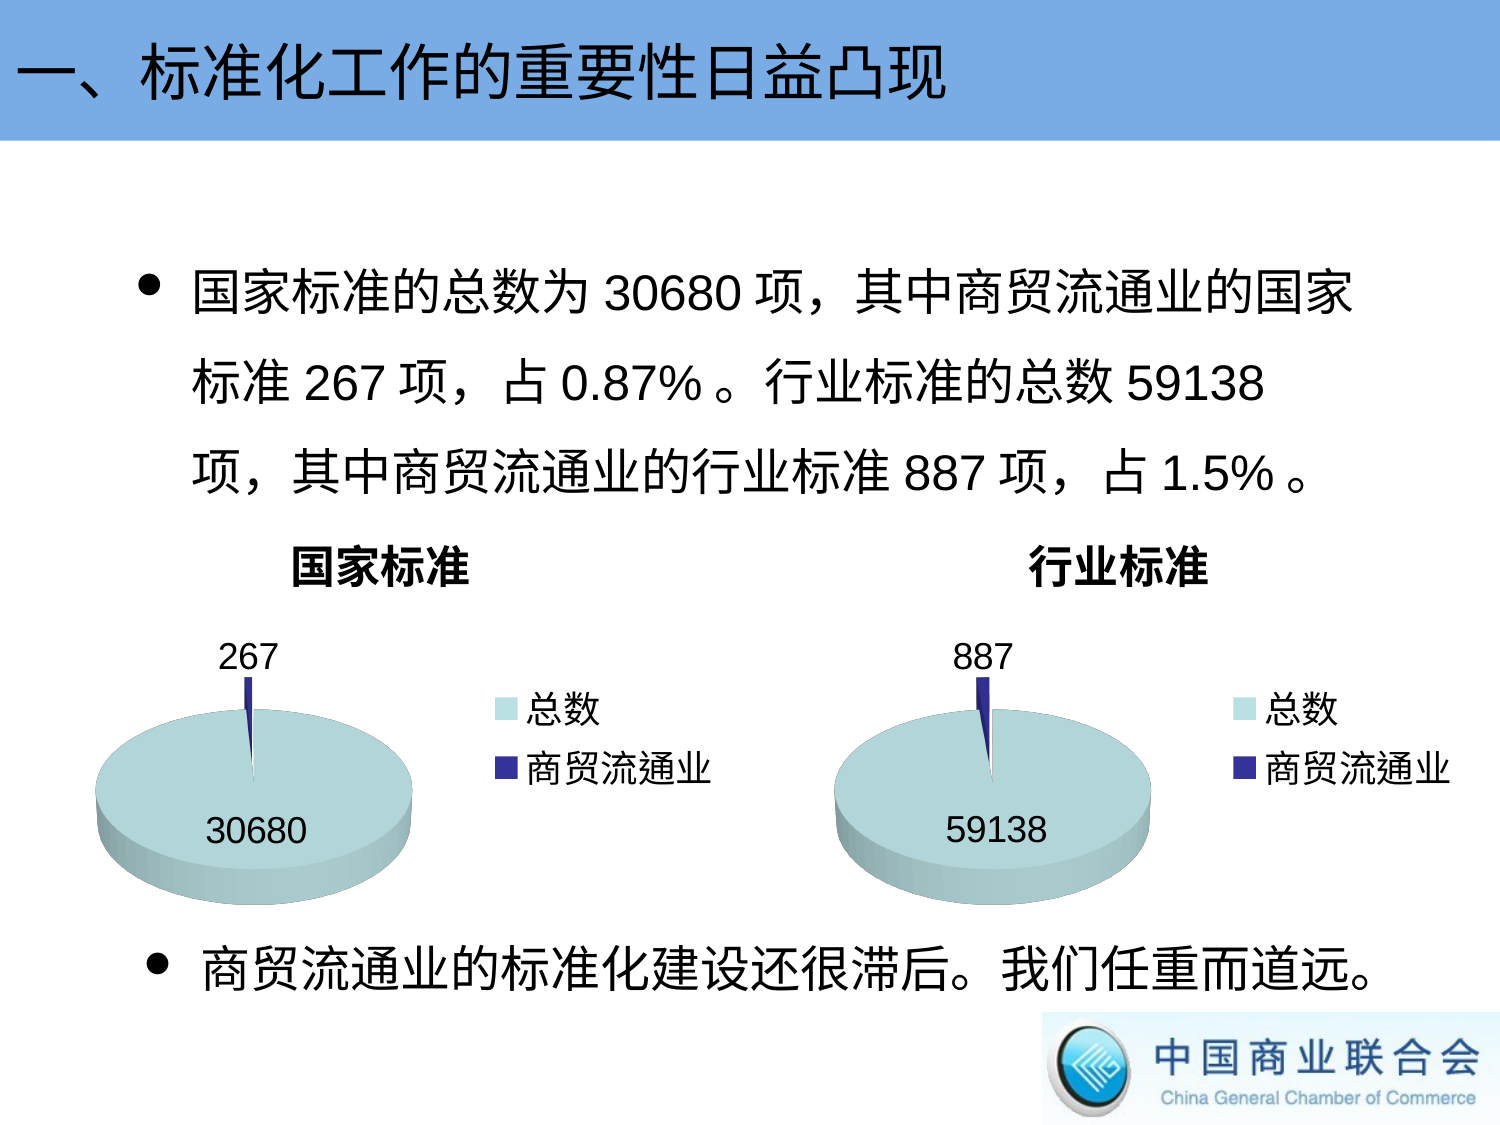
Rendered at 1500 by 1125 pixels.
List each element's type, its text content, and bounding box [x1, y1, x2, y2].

text_box 一、标准化工作的重要性日益凸现 [0, 0, 1032, 141]
picture [1042, 1012, 1500, 1125]
text_box 商贸流通业的标准化建设还很滞后。我们任重而道远。 [128, 937, 1418, 1007]
chart [23, 503, 739, 973]
text_box 国家标准的总数为30680项，其中商贸流通业的国家标准267项，占0.87%。行业标准的总数59138项，其中商贸流通业的行业标准887项，占1.5%。 [105, 222, 1395, 645]
chart [761, 503, 1477, 973]
